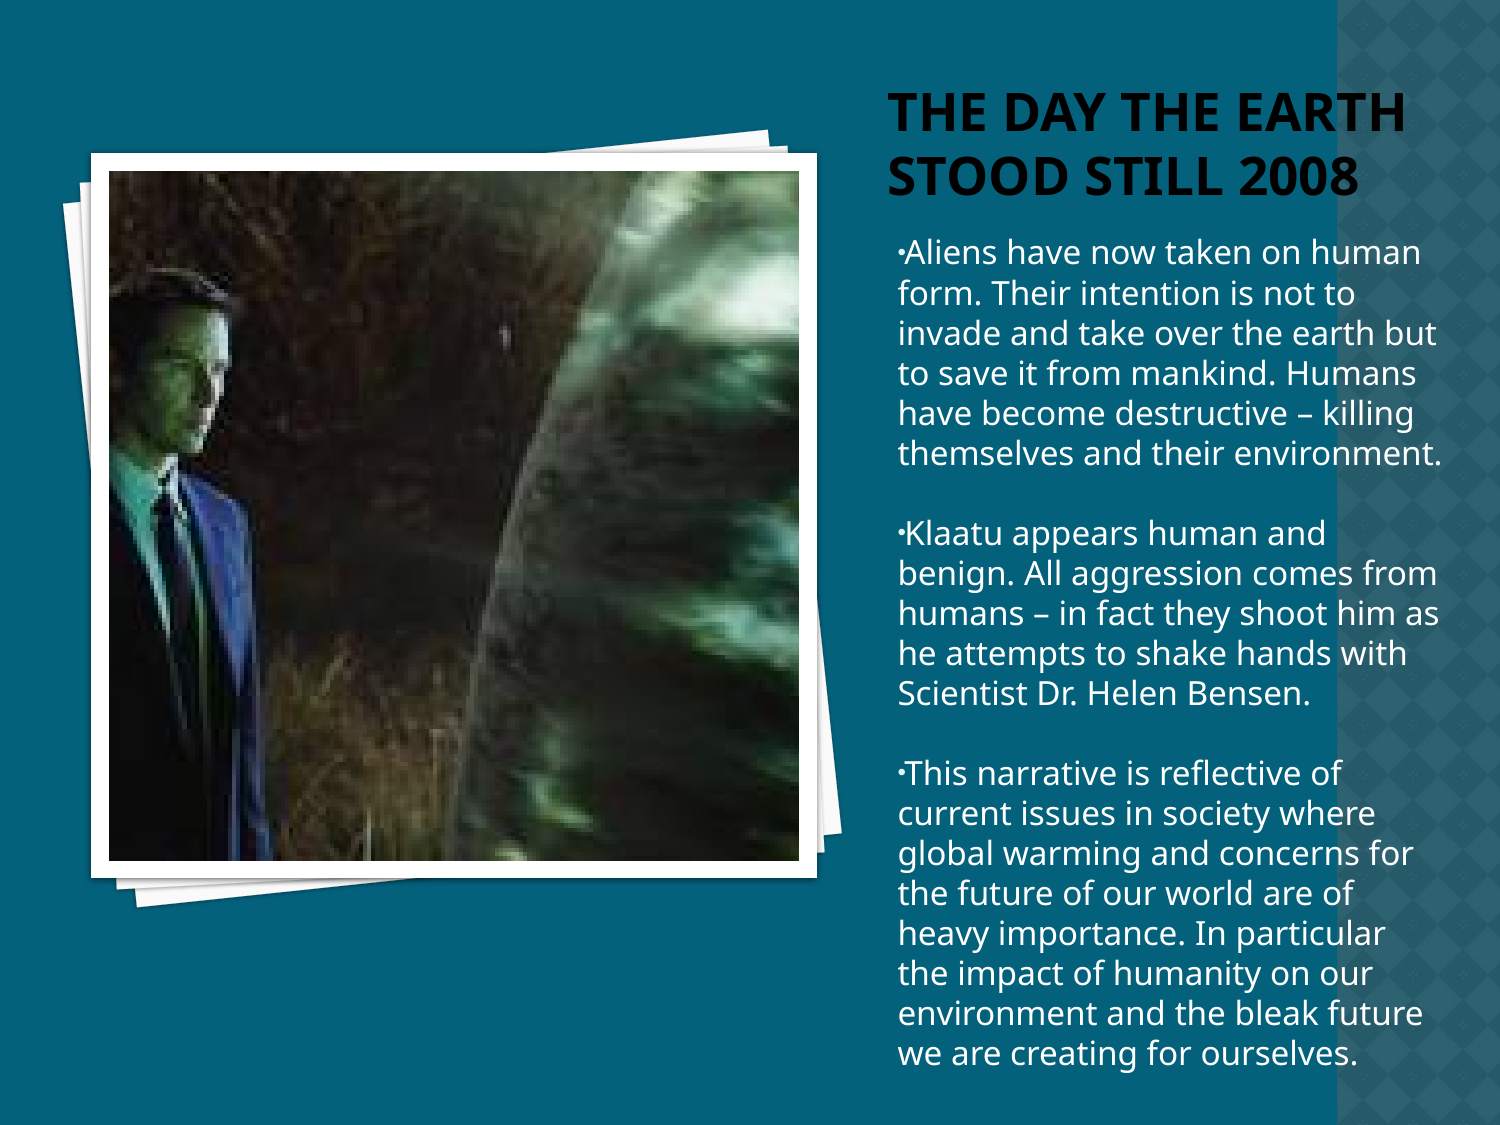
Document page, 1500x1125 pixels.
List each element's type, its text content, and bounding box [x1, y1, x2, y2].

title The day the earth stood still 2008 [879, 42, 1443, 206]
picture [1338, 0, 1500, 1125]
list Aliens have now taken on human form. Their intention is not to invade and take over the earth but to save it from mankind. Humans have become destructive – killing themselves and their environment. Klaatu appears human and benign. All aggression comes from humans – in fact they shoot him as he attempts to shake hands with Scientist Dr. Helen Bensen. This narrative is reflective of current issues in society where global warming and concerns for the future of our world are of heavy importance. In particular the impact of humanity on our environment and the bleak future we are creating for ourselves. [884, 231, 1447, 1094]
picture [108, 170, 800, 862]
